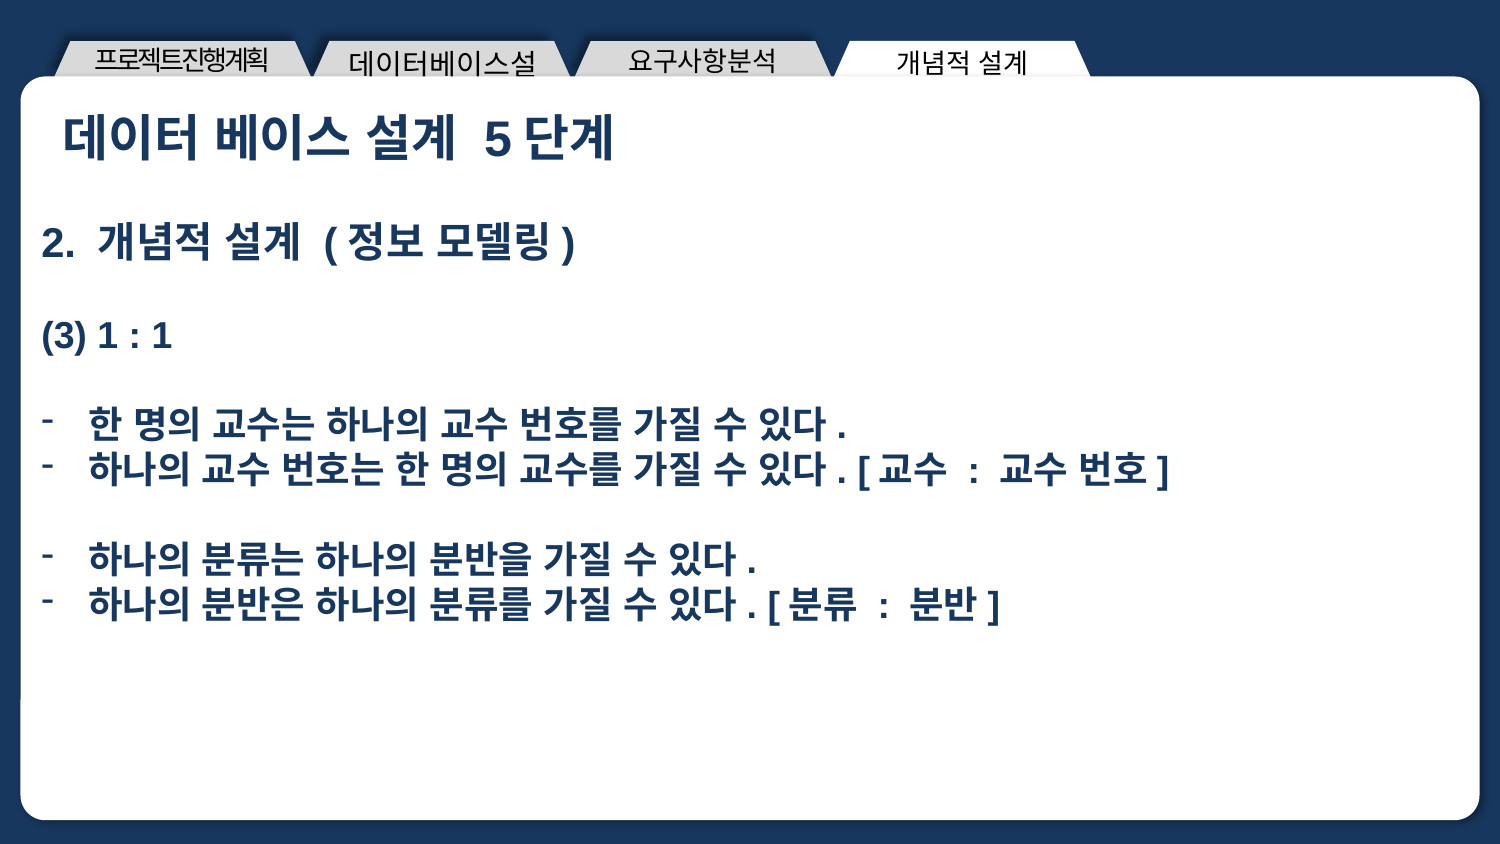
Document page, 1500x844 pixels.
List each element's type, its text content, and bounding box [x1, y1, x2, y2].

text_box 2. 개념적 설계 (정보 모델링) (3) 1 : 1 한 명의 교수는 하나의 교수 번호를 가질 수 있다. 하나의 교수 번호는 한 명의 교수를 가질 수 있다. [교수 : 교수 번호] 하나의 분류는 하나의 분반을 가질 수 있다. 하나의 분반은 하나의 분류를 가질 수 있다. [분류 : 분반] [41, 166, 1480, 672]
text_box [315, 40, 569, 73]
text_box 요구사항분석 [608, 44, 798, 77]
text_box [41, 26, 297, 74]
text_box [832, 40, 1093, 80]
text_box [297, 26, 561, 73]
text_box 프로젝트진행계획 [91, 43, 274, 73]
text_box [561, 26, 837, 73]
text_box 데이터베이스설계 [336, 46, 550, 73]
text_box [55, 41, 310, 73]
text_box [576, 41, 827, 73]
text_box [18, 74, 1482, 823]
text_box 데이터 베이스 설계 5단계 [47, 99, 1436, 166]
